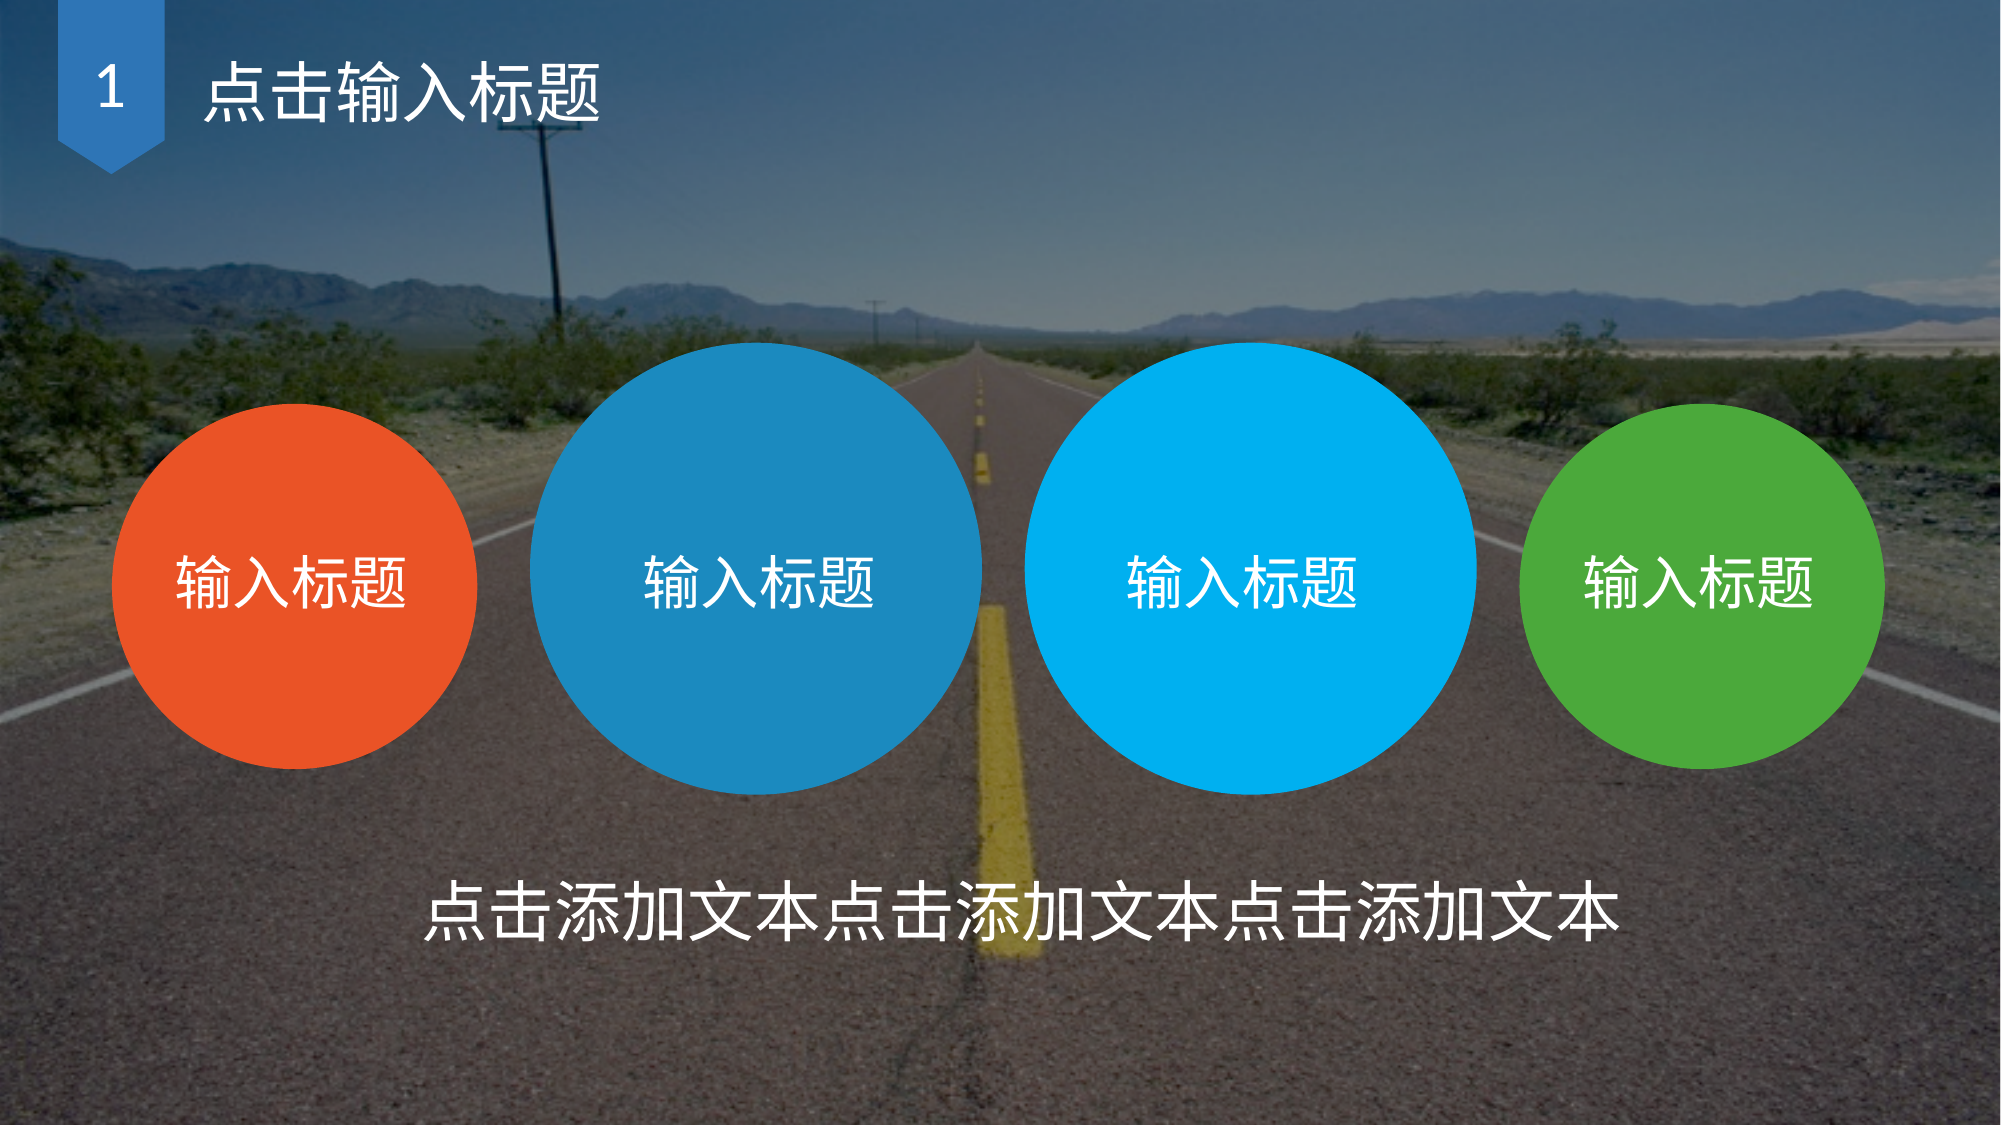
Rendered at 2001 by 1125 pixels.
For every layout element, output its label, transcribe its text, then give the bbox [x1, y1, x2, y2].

text_box 输入标题 [1567, 538, 1885, 624]
text_box 点击添加文本点击添加文本点击添加文本 [406, 862, 1644, 958]
text_box 输入标题 [159, 538, 478, 624]
text_box 点击输入标题 [186, 43, 673, 138]
text_box 输入标题 [627, 538, 946, 624]
text_box [528, 341, 984, 796]
text_box [1518, 402, 1882, 771]
text_box [57, 0, 166, 176]
text_box [110, 402, 475, 771]
text_box 输入标题 [1110, 538, 1429, 624]
text_box [1023, 341, 1478, 796]
text_box 1 [77, 33, 184, 129]
picture [0, 0, 2001, 1125]
